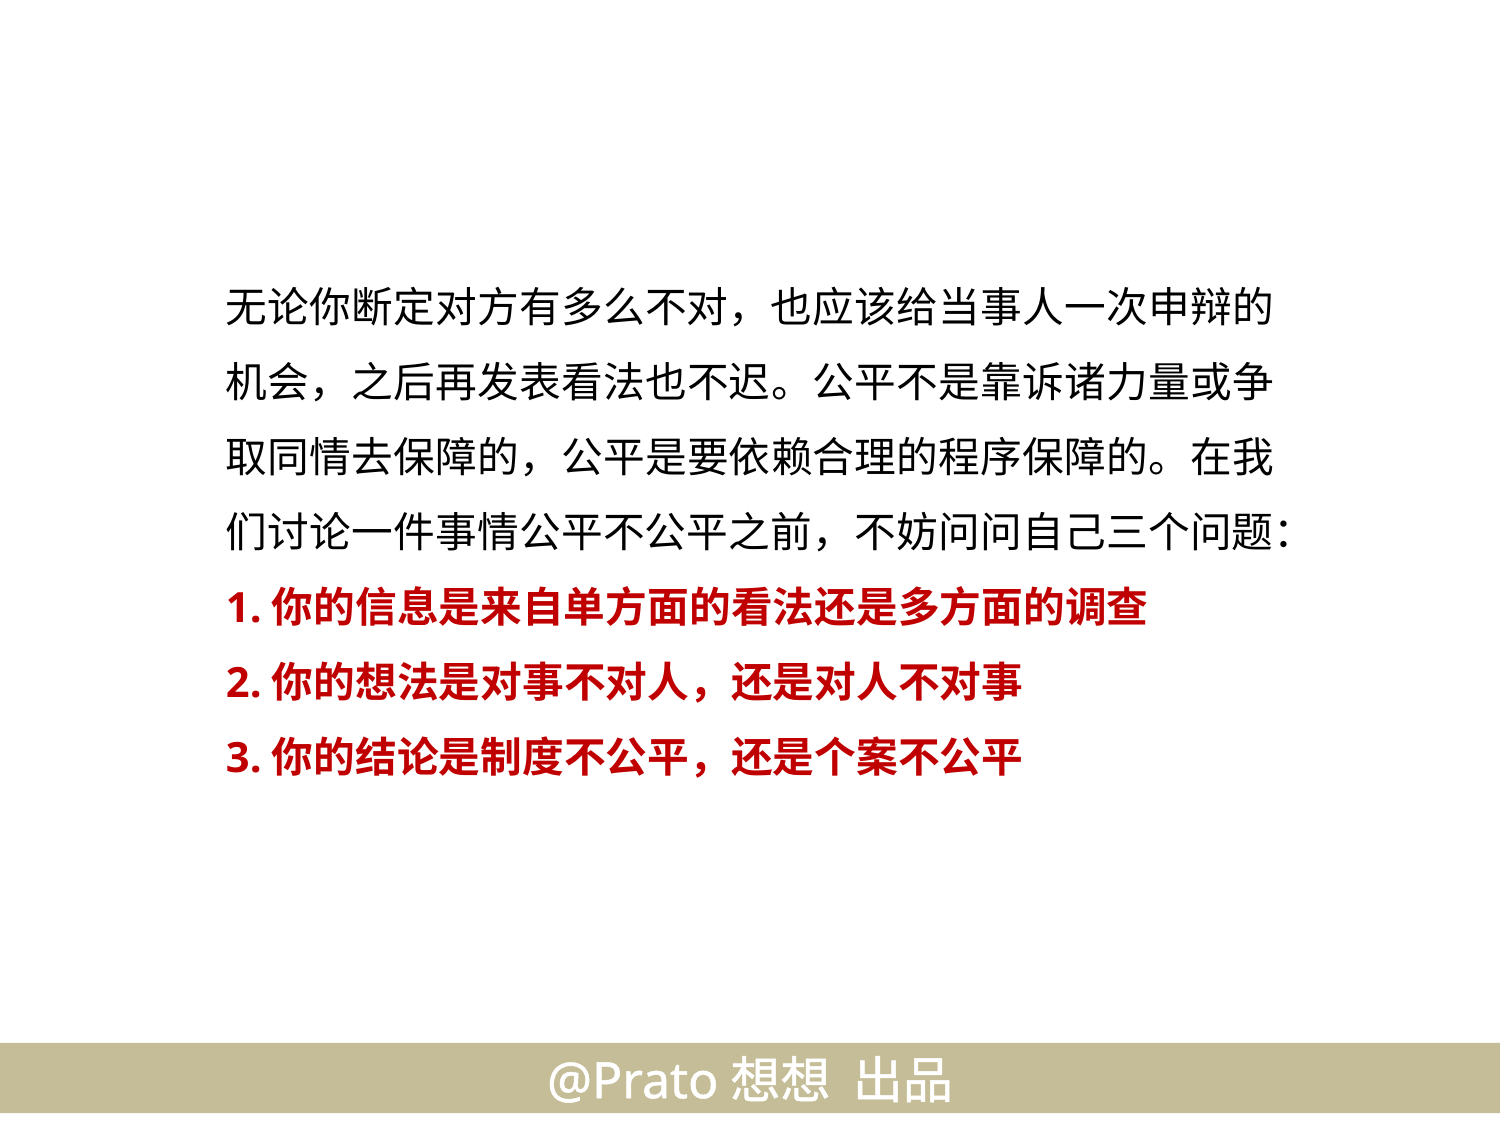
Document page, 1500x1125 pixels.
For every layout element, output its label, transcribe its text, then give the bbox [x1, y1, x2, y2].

text_box @Prato想想 出品 [0, 1041, 1500, 1115]
text_box 无论你断定对方有多么不对，也应该给当事人一次申辩的机会，之后再发表看法也不迟。公平不是靠诉诸力量或争取同情去保障的，公平是要依赖合理的程序保障的。在我们讨论一件事情公平不公平之前，不妨问问自己三个问题： 1.你的信息是来自单方面的看法还是多方面的调查 2.你的想法是对事不对人，还是对人不对事 3.你的结论是制度不公平，还是个案不公平 [210, 248, 1289, 789]
